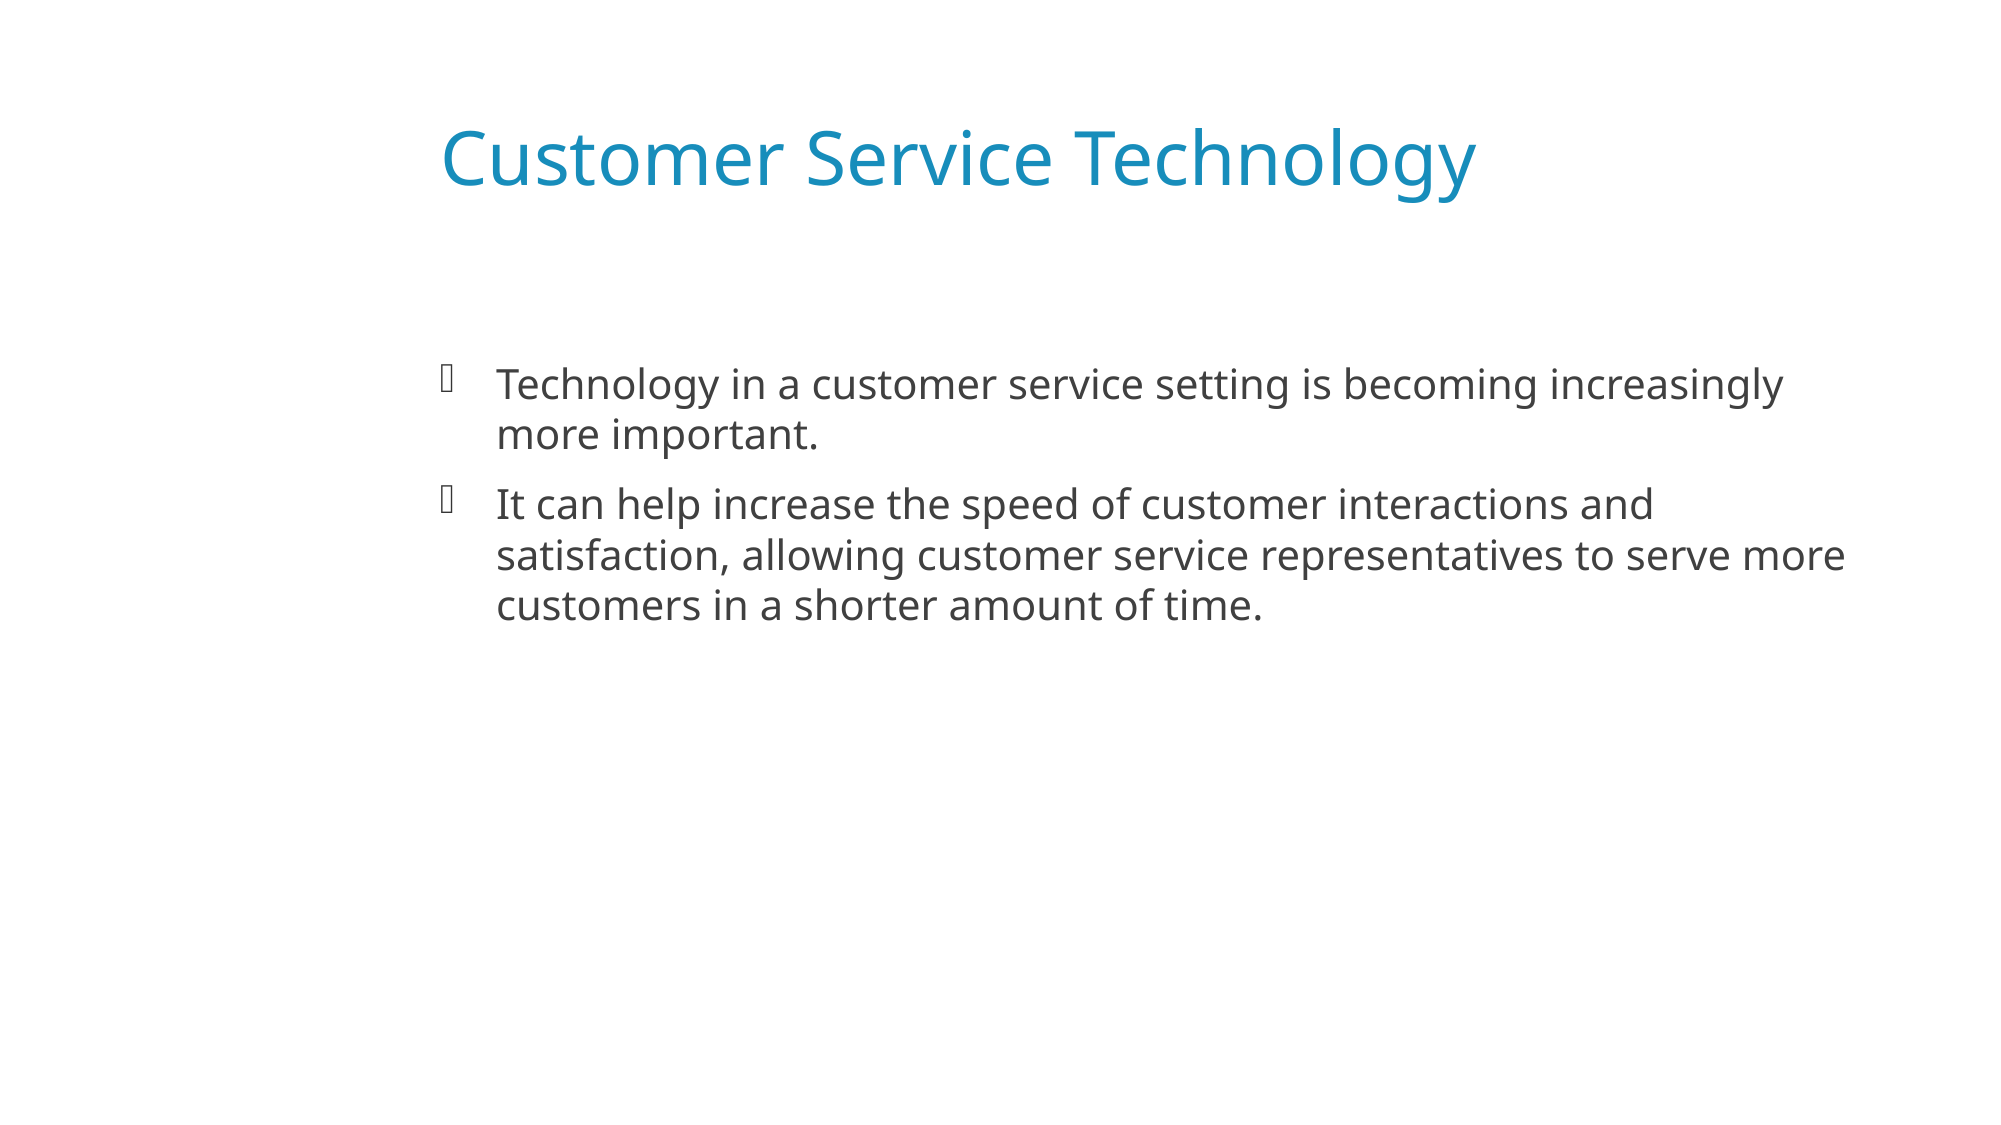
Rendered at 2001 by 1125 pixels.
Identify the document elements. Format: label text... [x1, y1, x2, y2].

list Technology in a customer service setting is becoming increasingly more important. It can help increase the speed of customer interactions and satisfaction, allowing customer service representatives to serve more customers in a shorter amount of time. [424, 350, 1888, 1074]
title Customer Service Technology [425, 102, 1888, 313]
